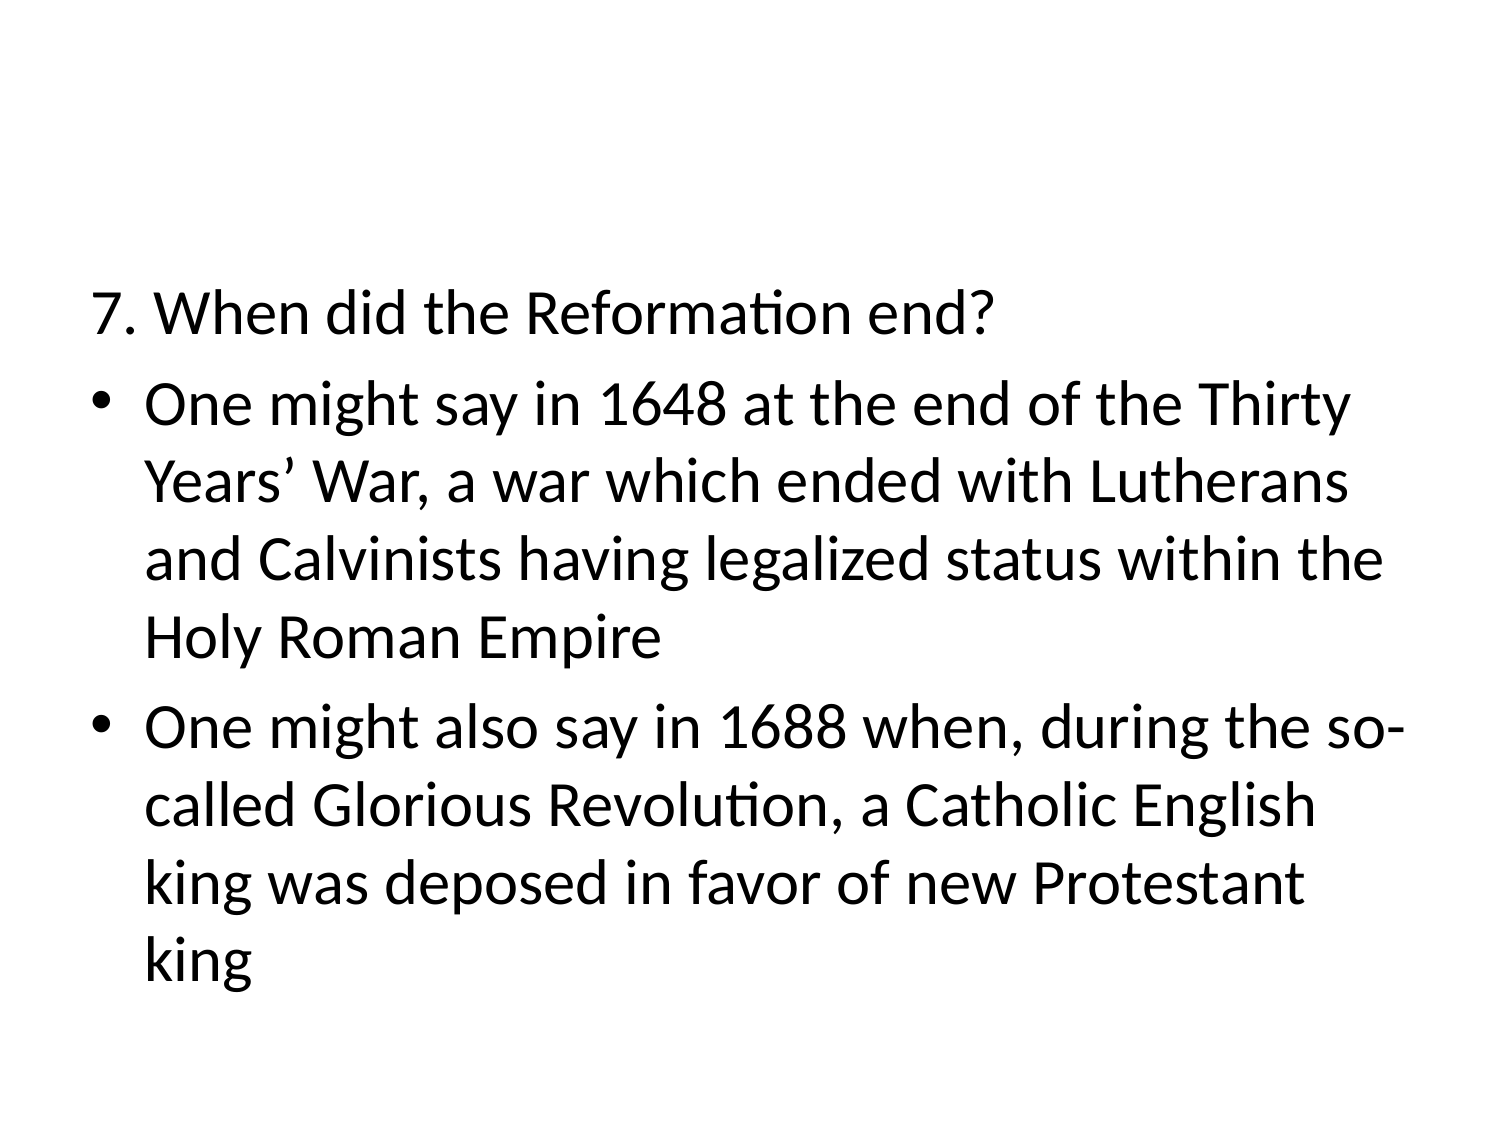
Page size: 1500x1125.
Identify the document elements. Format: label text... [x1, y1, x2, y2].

list 7. When did the Reformation end? One might say in 1648 at the end of the Thirty Years’ War, a war which ended with Lutherans and Calvinists having legalized status within the Holy Roman Empire One might also say in 1688 when, during the so-called Glorious Revolution, a Catholic English king was deposed in favor of new Protestant king [75, 262, 1425, 1005]
